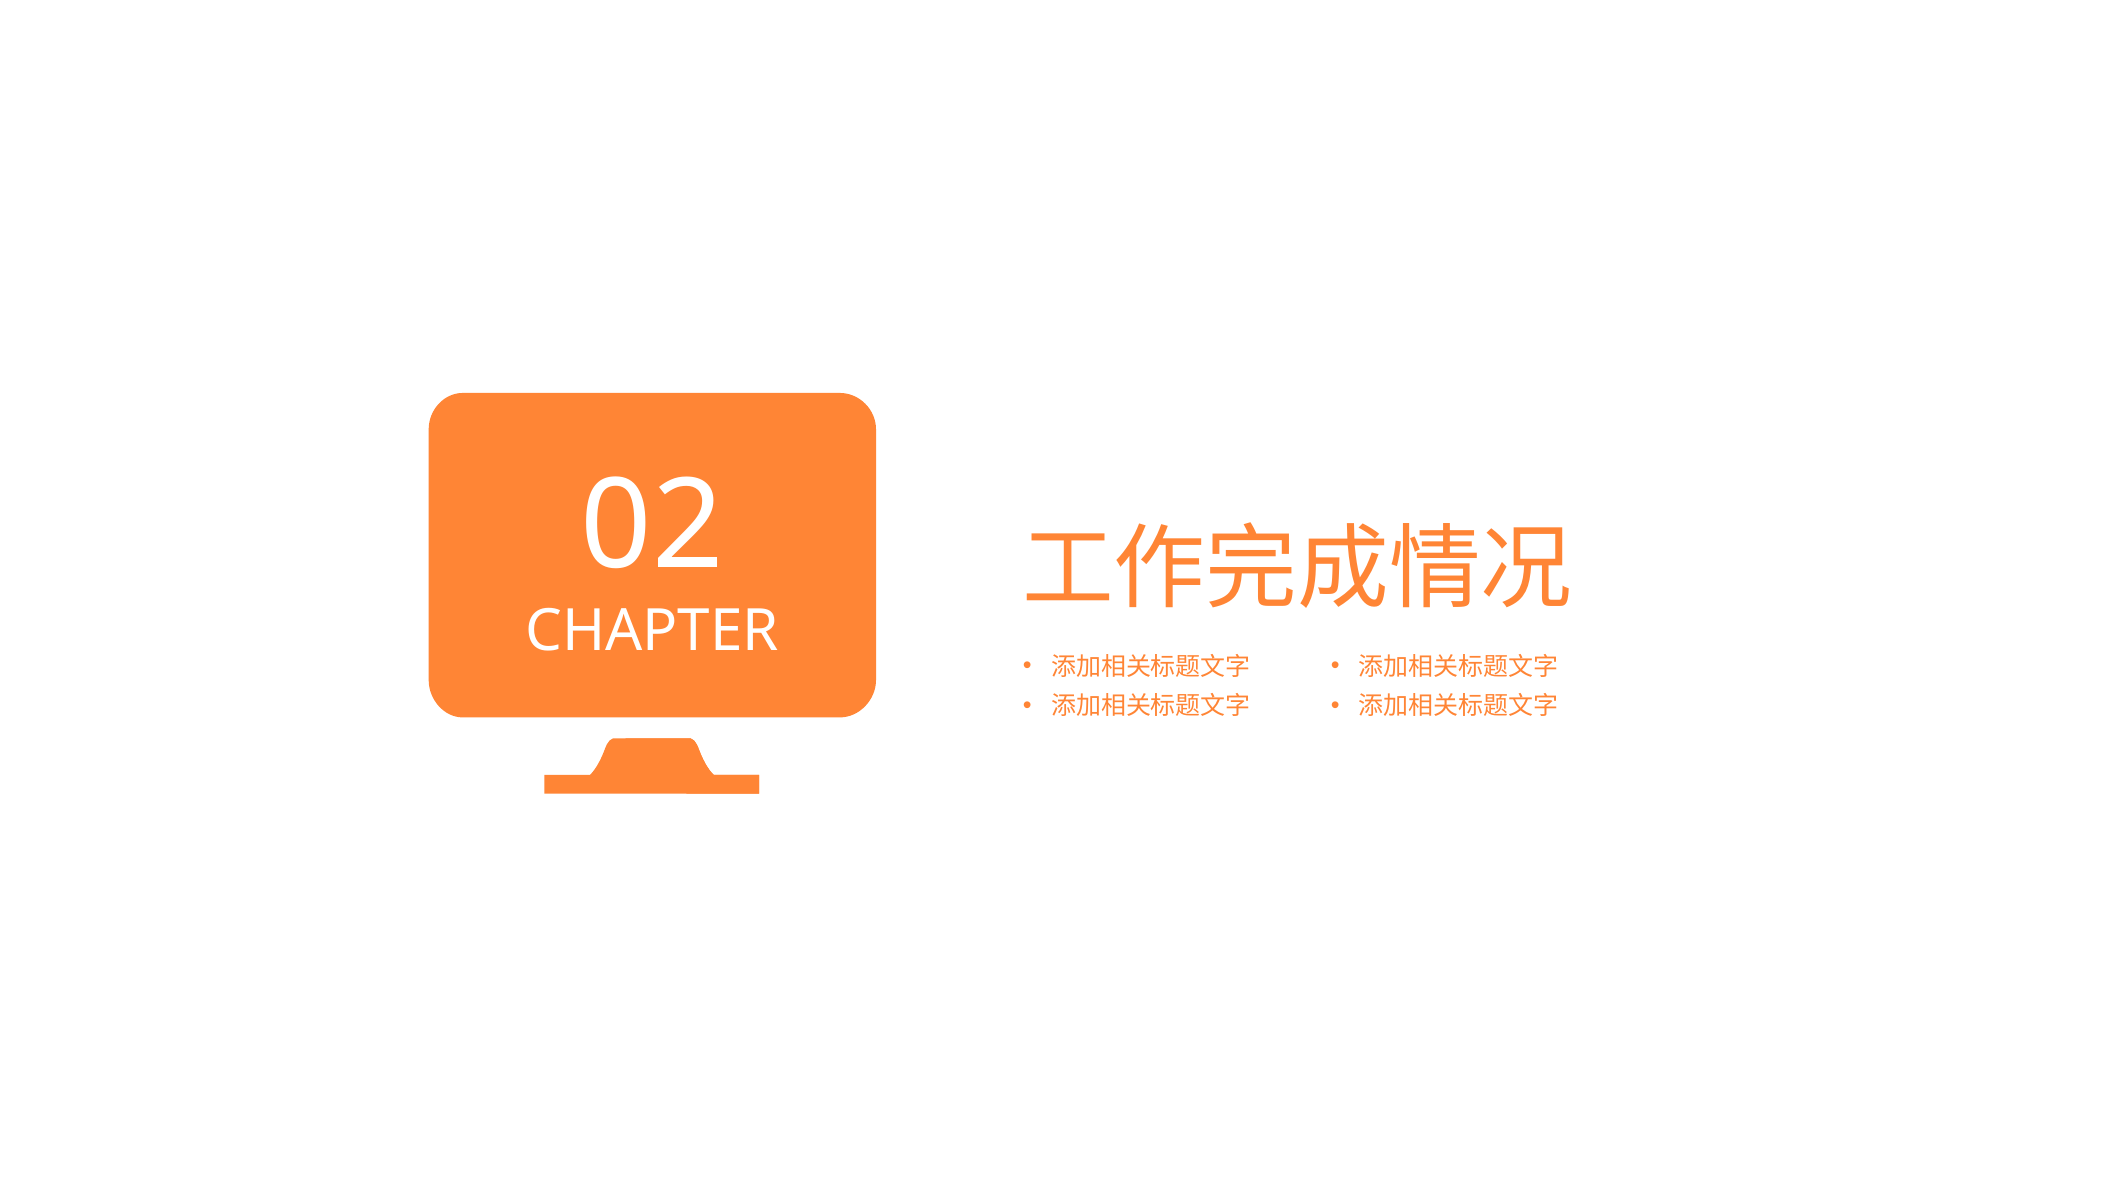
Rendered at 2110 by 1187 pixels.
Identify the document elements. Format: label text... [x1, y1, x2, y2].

text_box 添加相关标题文字 [1008, 642, 1266, 682]
text_box 工作完成情况 [1022, 508, 1576, 620]
text_box 添加相关标题文字 [1316, 642, 1574, 682]
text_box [428, 392, 876, 794]
text_box 添加相关标题文字 [1316, 682, 1574, 727]
text_box 添加相关标题文字 [1008, 682, 1266, 727]
